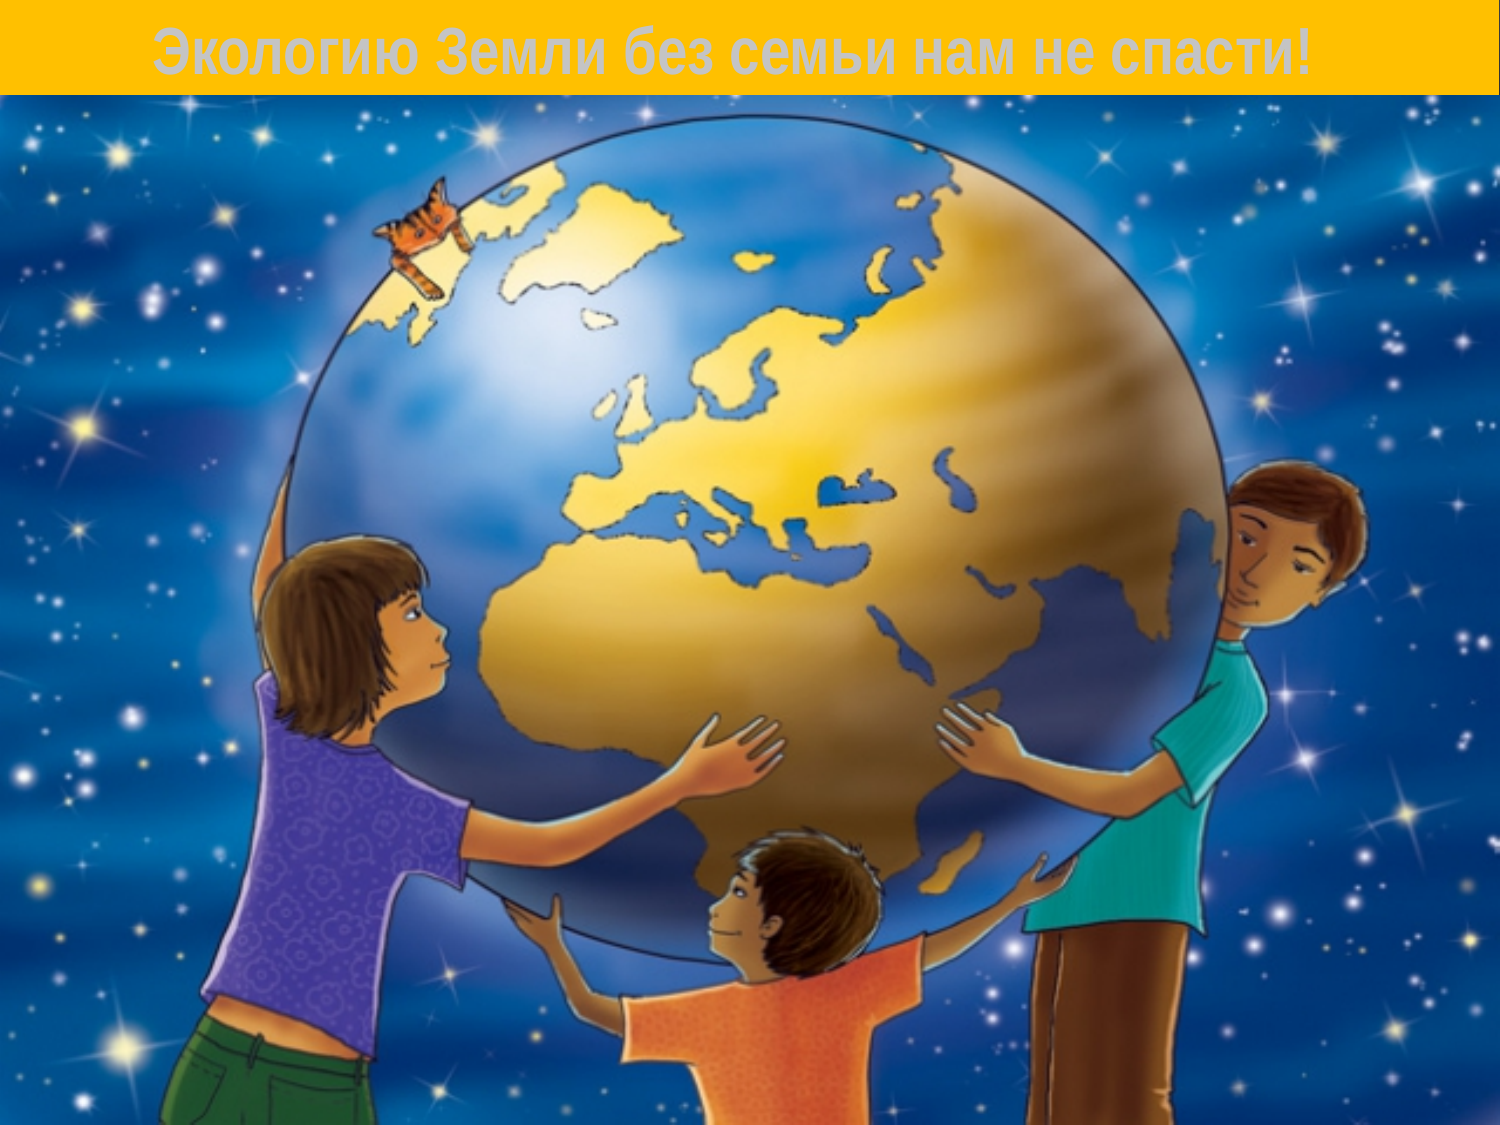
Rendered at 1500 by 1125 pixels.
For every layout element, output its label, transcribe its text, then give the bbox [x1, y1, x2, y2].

picture [0, 0, 1500, 1125]
text_box Экологию Земли без семьи нам не спасти! [0, 0, 1499, 95]
